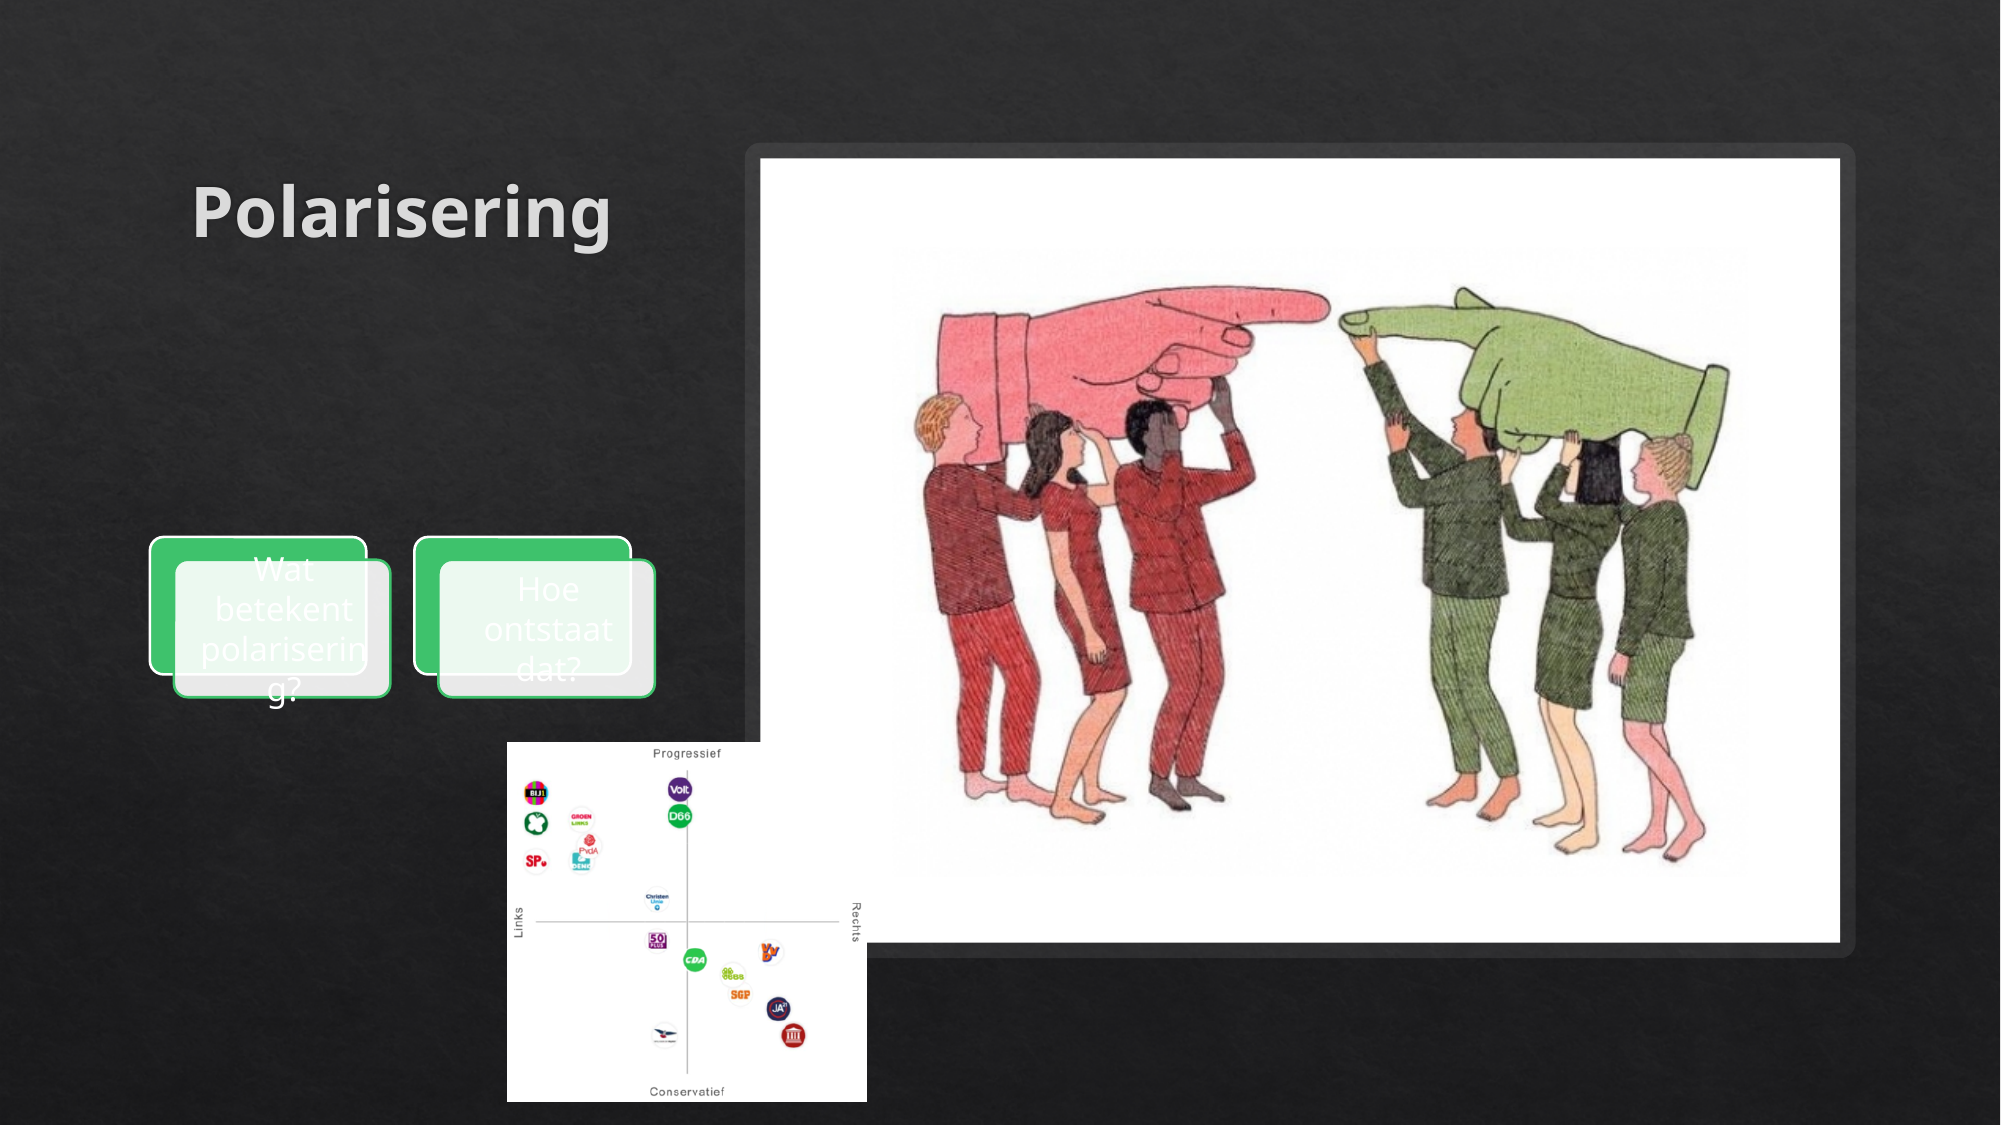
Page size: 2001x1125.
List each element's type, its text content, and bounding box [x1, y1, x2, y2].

text_box [759, 157, 1841, 944]
picture [506, 742, 867, 1103]
picture [892, 247, 1750, 878]
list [149, 283, 656, 951]
title Polarisering [149, 99, 655, 260]
